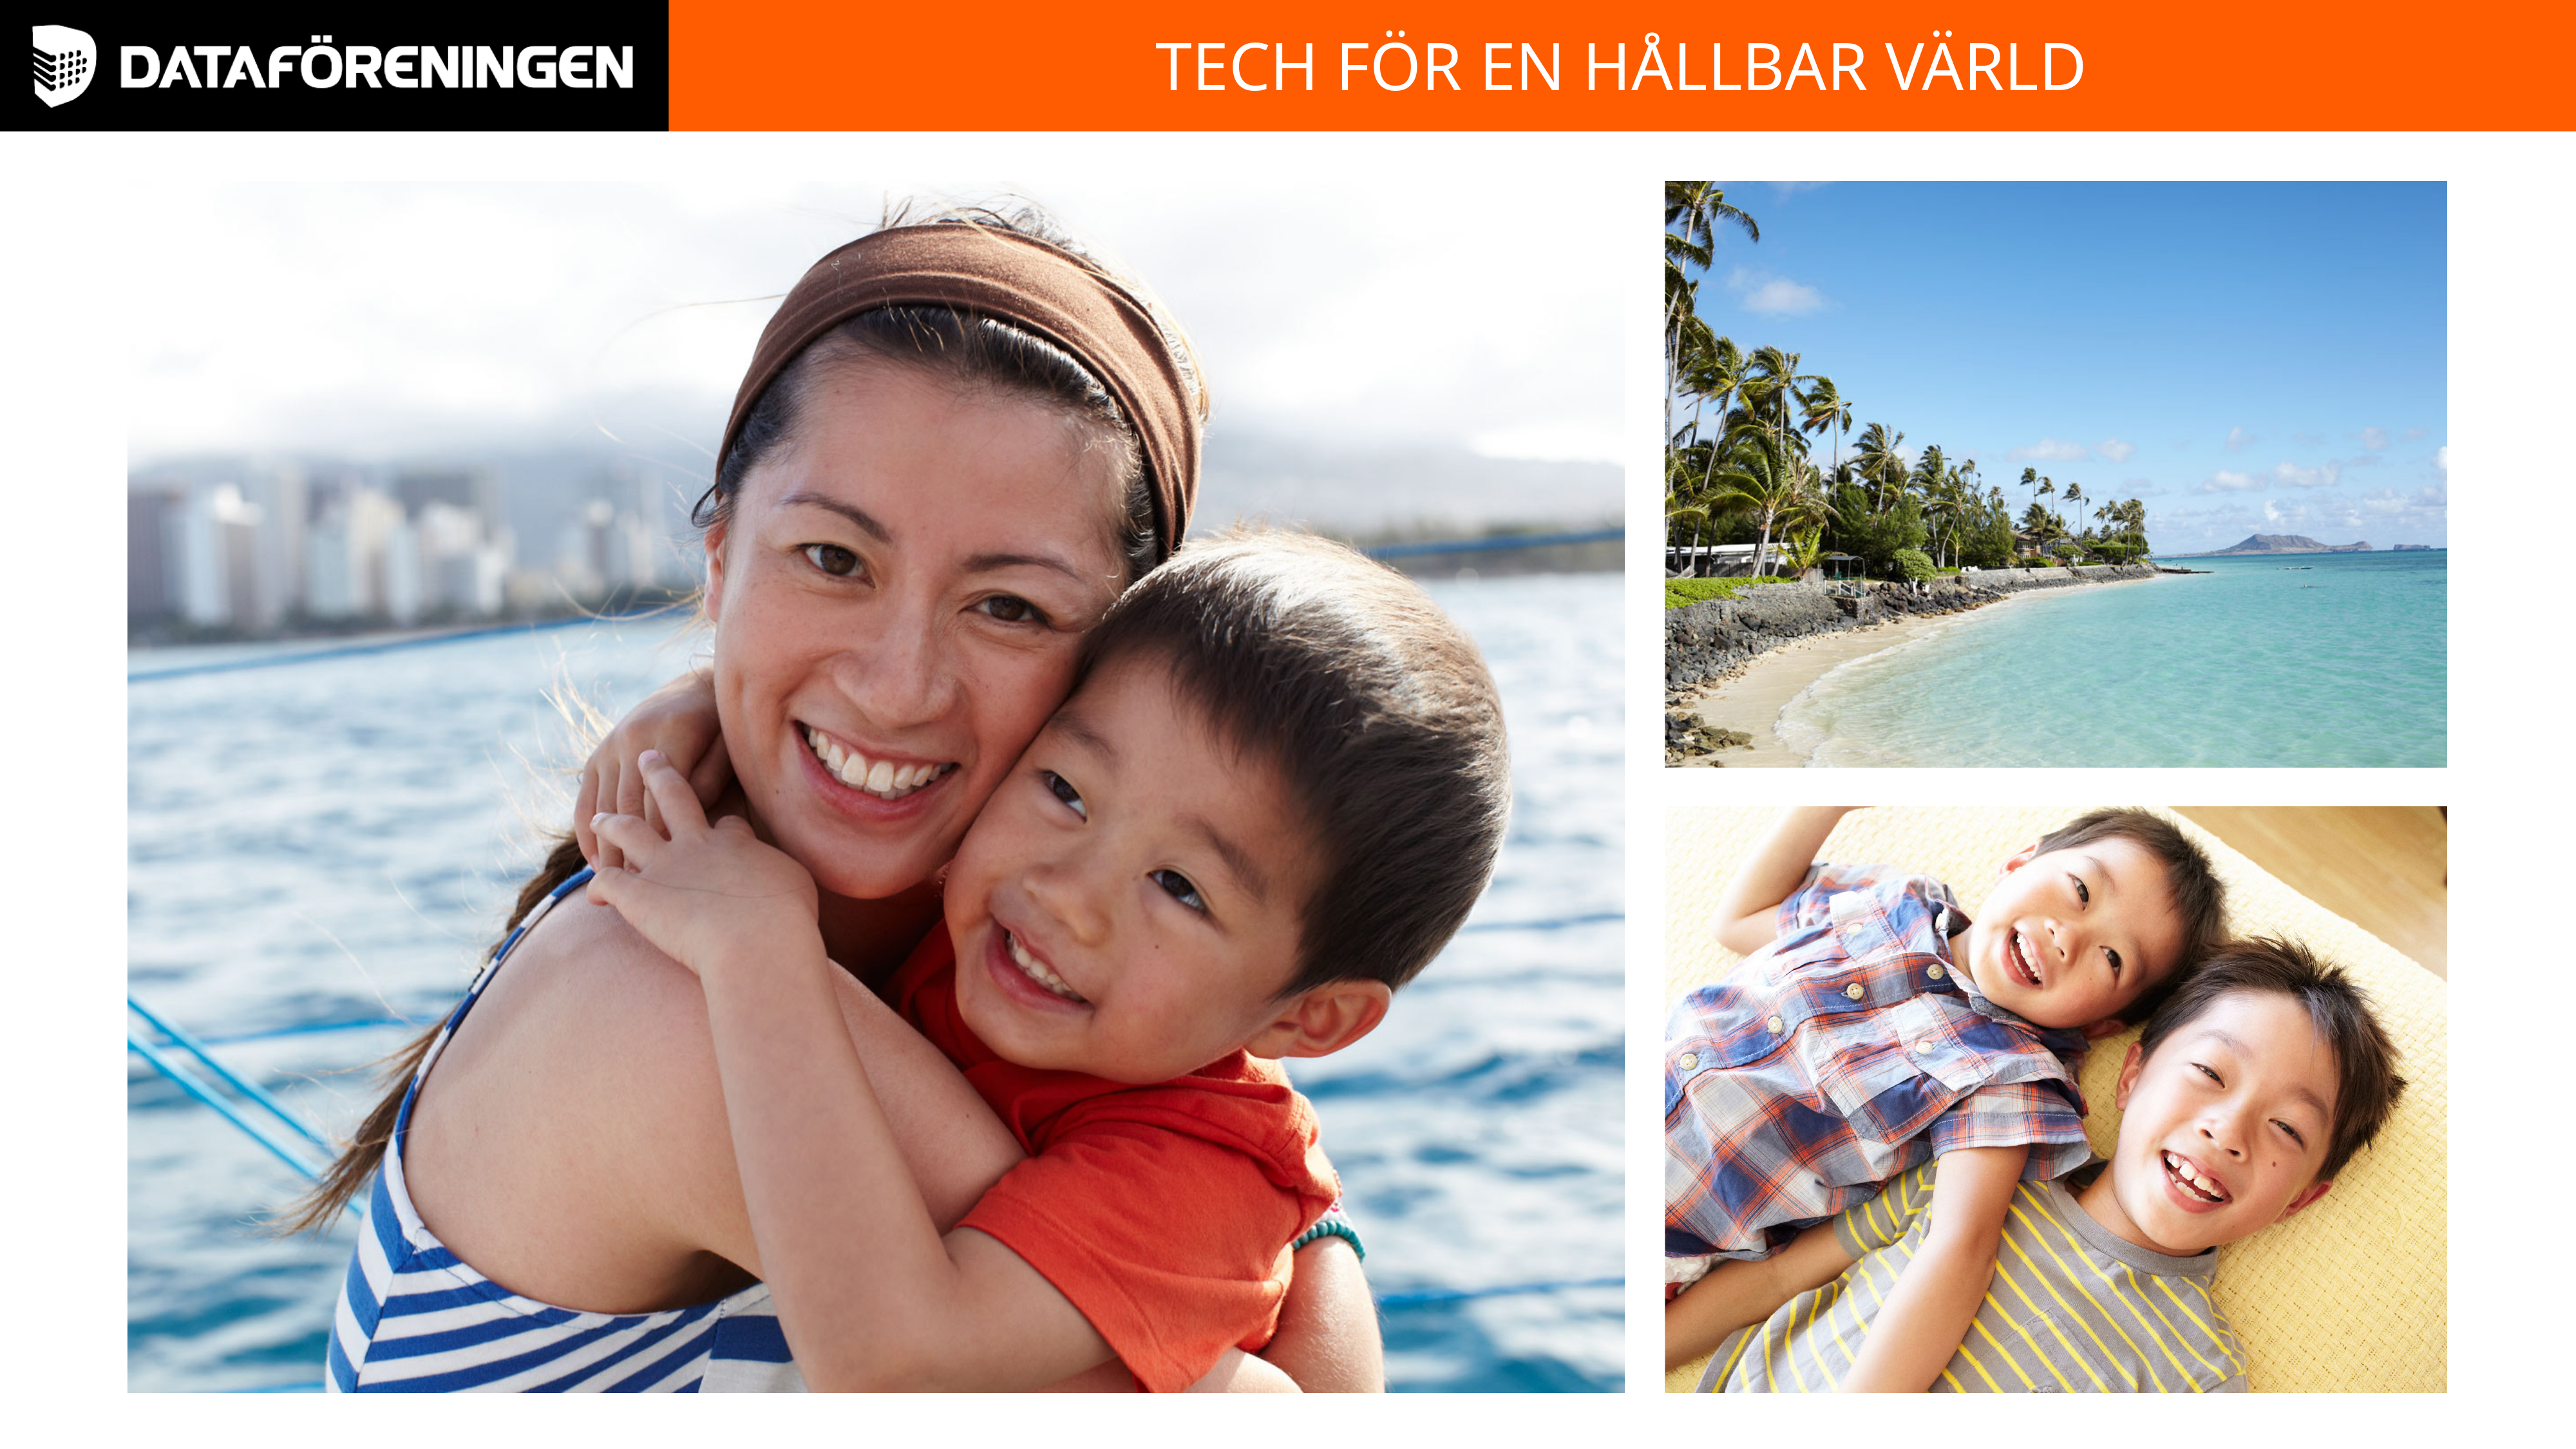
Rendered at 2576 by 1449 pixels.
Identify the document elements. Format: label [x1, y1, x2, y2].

picture [1665, 806, 2448, 1393]
picture [1665, 180, 2448, 768]
picture [31, 24, 635, 109]
picture [127, 180, 1625, 1393]
